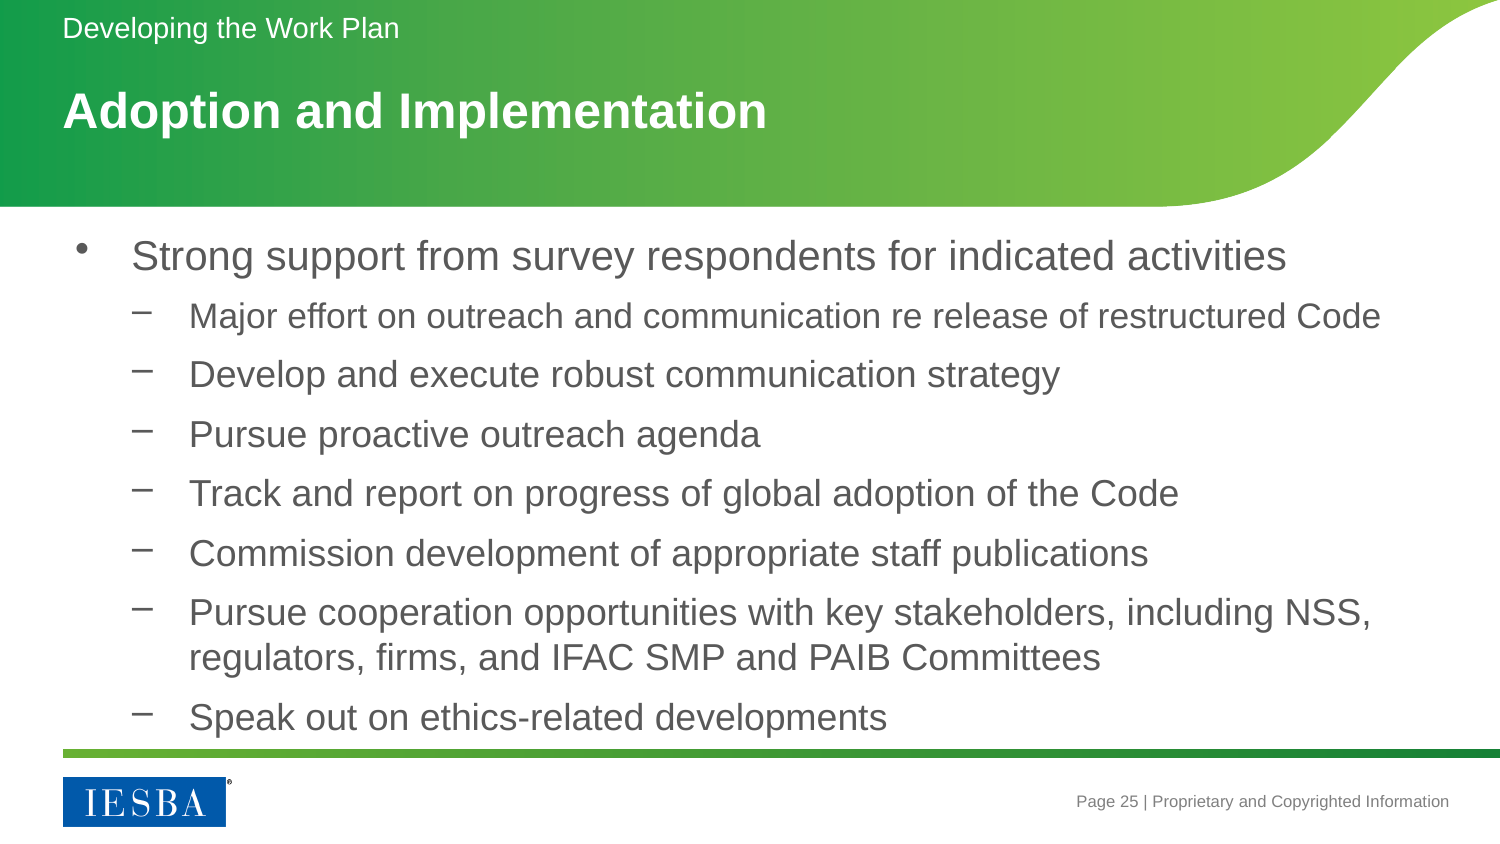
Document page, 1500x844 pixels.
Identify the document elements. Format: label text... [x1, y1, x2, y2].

subtitle Developing the Work Plan [62, 9, 925, 60]
picture [0, 0, 1500, 207]
picture [63, 777, 232, 827]
list Strong support from survey respondents for indicated activities Major effort on outreach and communication re release of restructured Code Develop and execute robust communication strategy Pursue proactive outreach agenda Track and report on progress of global adoption of the Code Commission development of appropriate staff publications Pursue cooperation opportunities with key stakeholders, including NSS, regulators, firms, and IFAC SMP and PAIB Committees Speak out on ethics-related developments [60, 220, 1488, 747]
title Adoption and Implementation [62, 75, 1300, 142]
